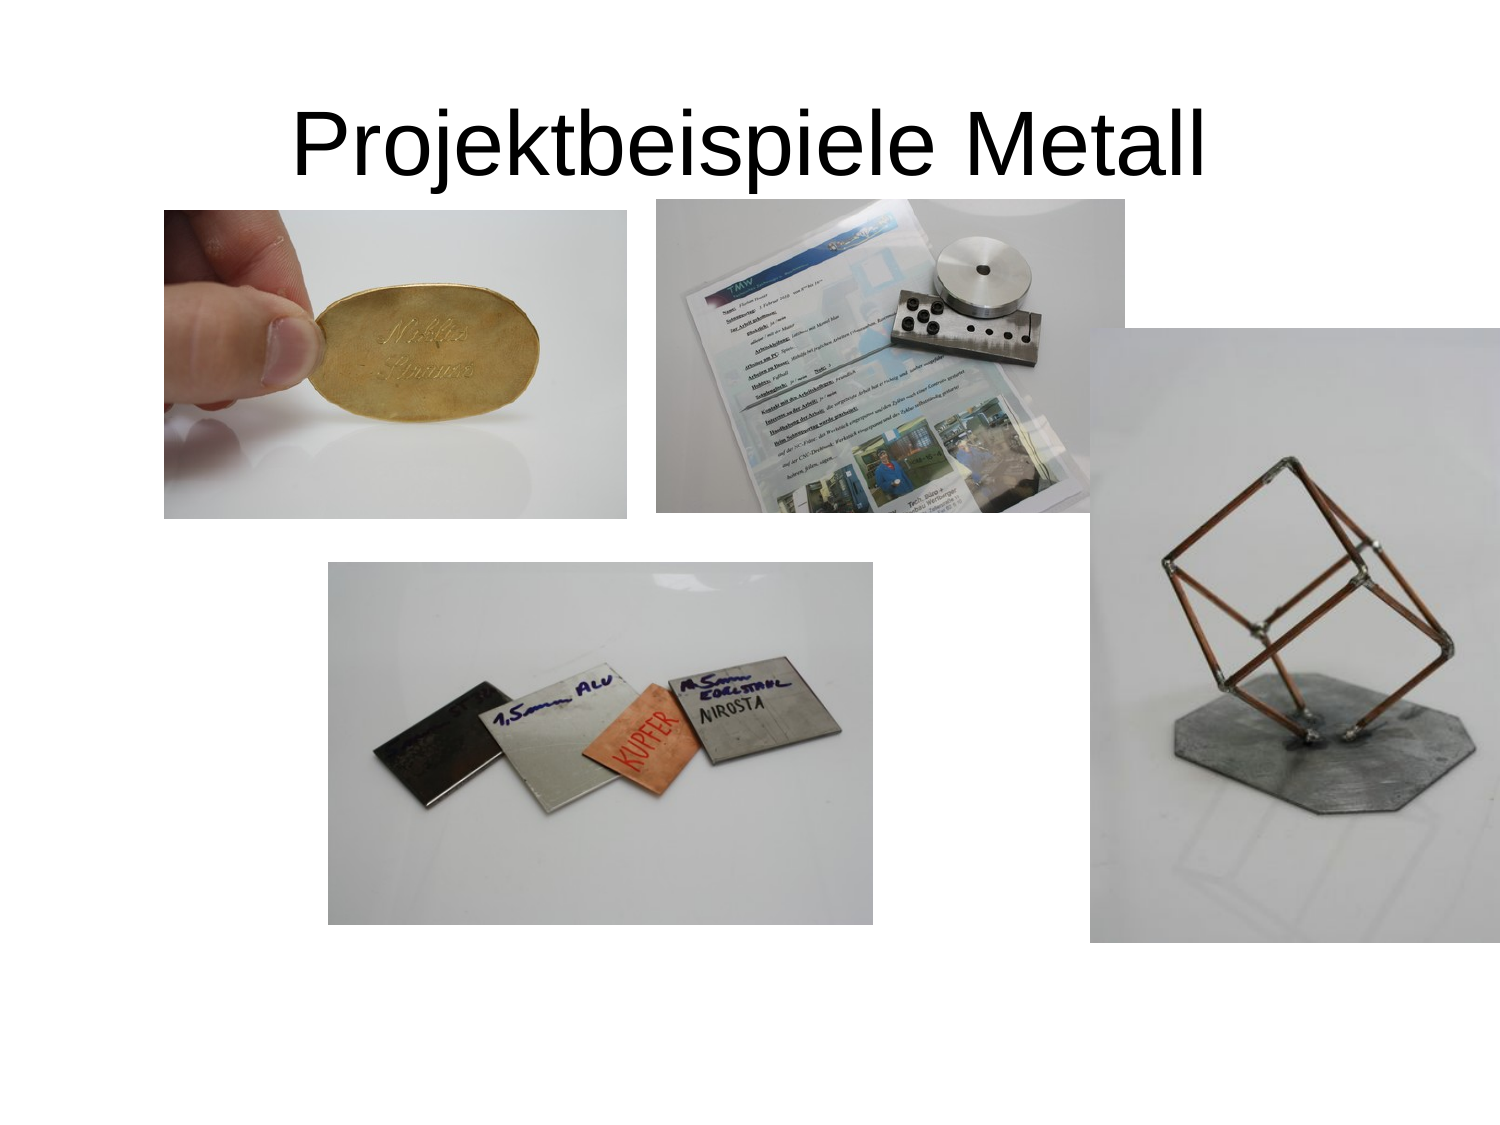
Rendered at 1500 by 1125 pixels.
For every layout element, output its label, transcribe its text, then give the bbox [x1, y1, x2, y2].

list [163, 210, 627, 520]
title Projektbeispiele Metall [74, 44, 1426, 233]
picture [327, 562, 873, 926]
picture [655, 199, 1500, 943]
